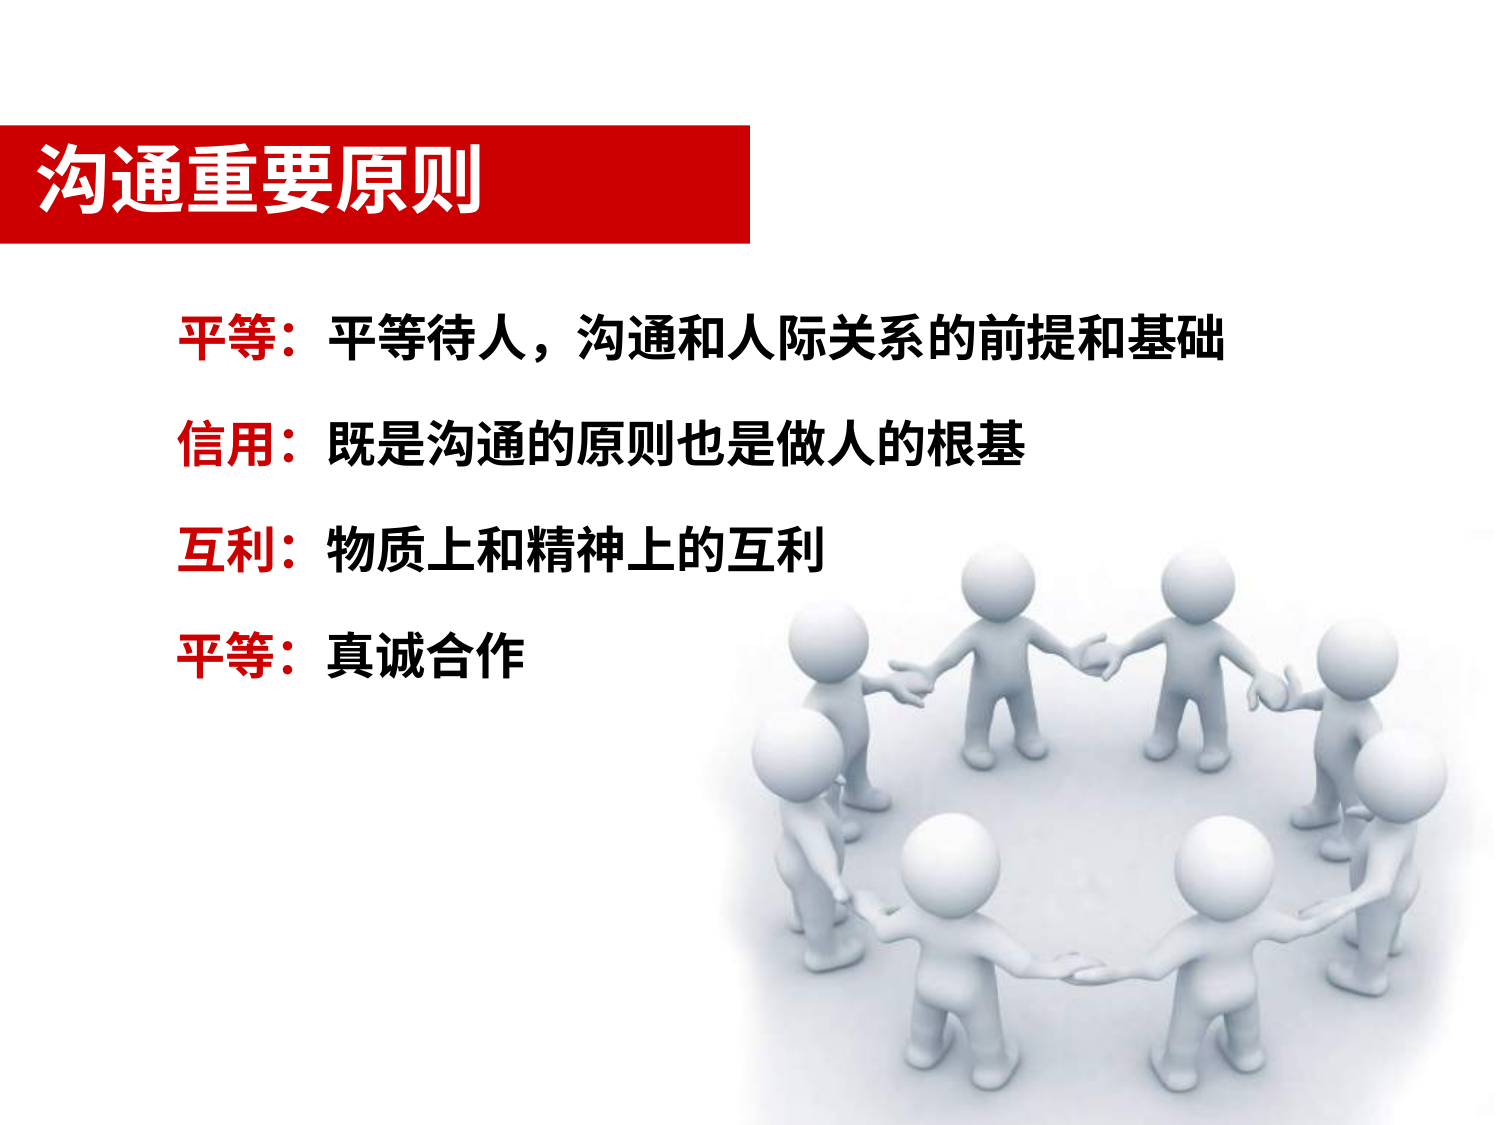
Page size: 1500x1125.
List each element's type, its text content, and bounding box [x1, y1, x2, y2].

text_box 沟通重要原则 [21, 125, 501, 231]
text_box 互利：物质上和精神上的互利 [161, 511, 842, 586]
text_box 平等：真诚合作 [160, 617, 541, 693]
picture [690, 529, 1495, 1125]
text_box [0, 125, 750, 244]
text_box 平等：平等待人，沟通和人际关系的前提和基础 [162, 298, 1242, 374]
text_box 信用：既是沟通的原则也是做人的根基 [161, 404, 1042, 480]
